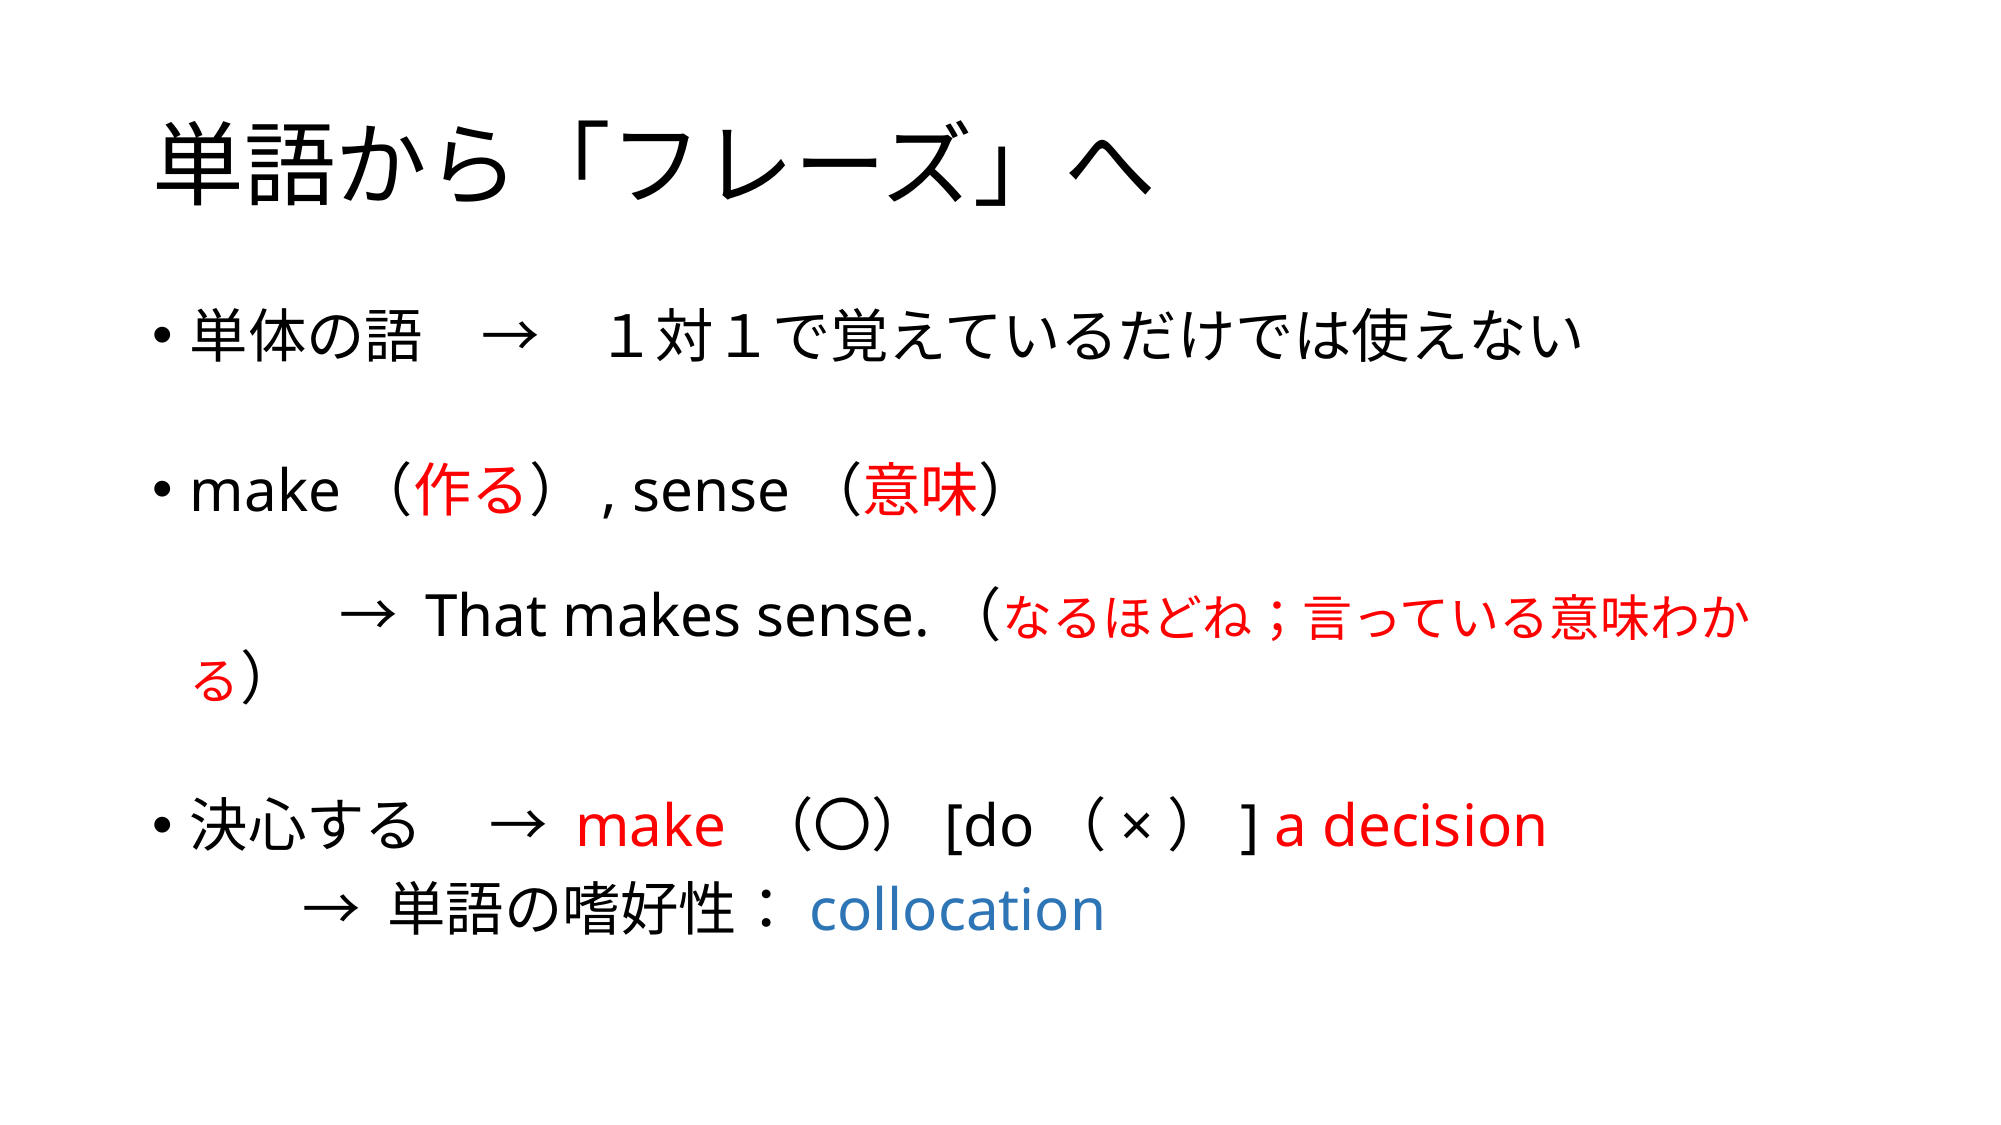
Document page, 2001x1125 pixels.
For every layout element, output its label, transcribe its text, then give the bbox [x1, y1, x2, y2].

list 単体の語 → １対１で覚えているだけでは使えない make（作る）, sense（意味） → That makes sense.（なるほどね；言っている意味わかる） 決心する → make （〇）[do（×）] a decision → 単語の嗜好性：collocation [137, 299, 1863, 1014]
title 単語から「フレーズ」へ [137, 59, 1863, 278]
